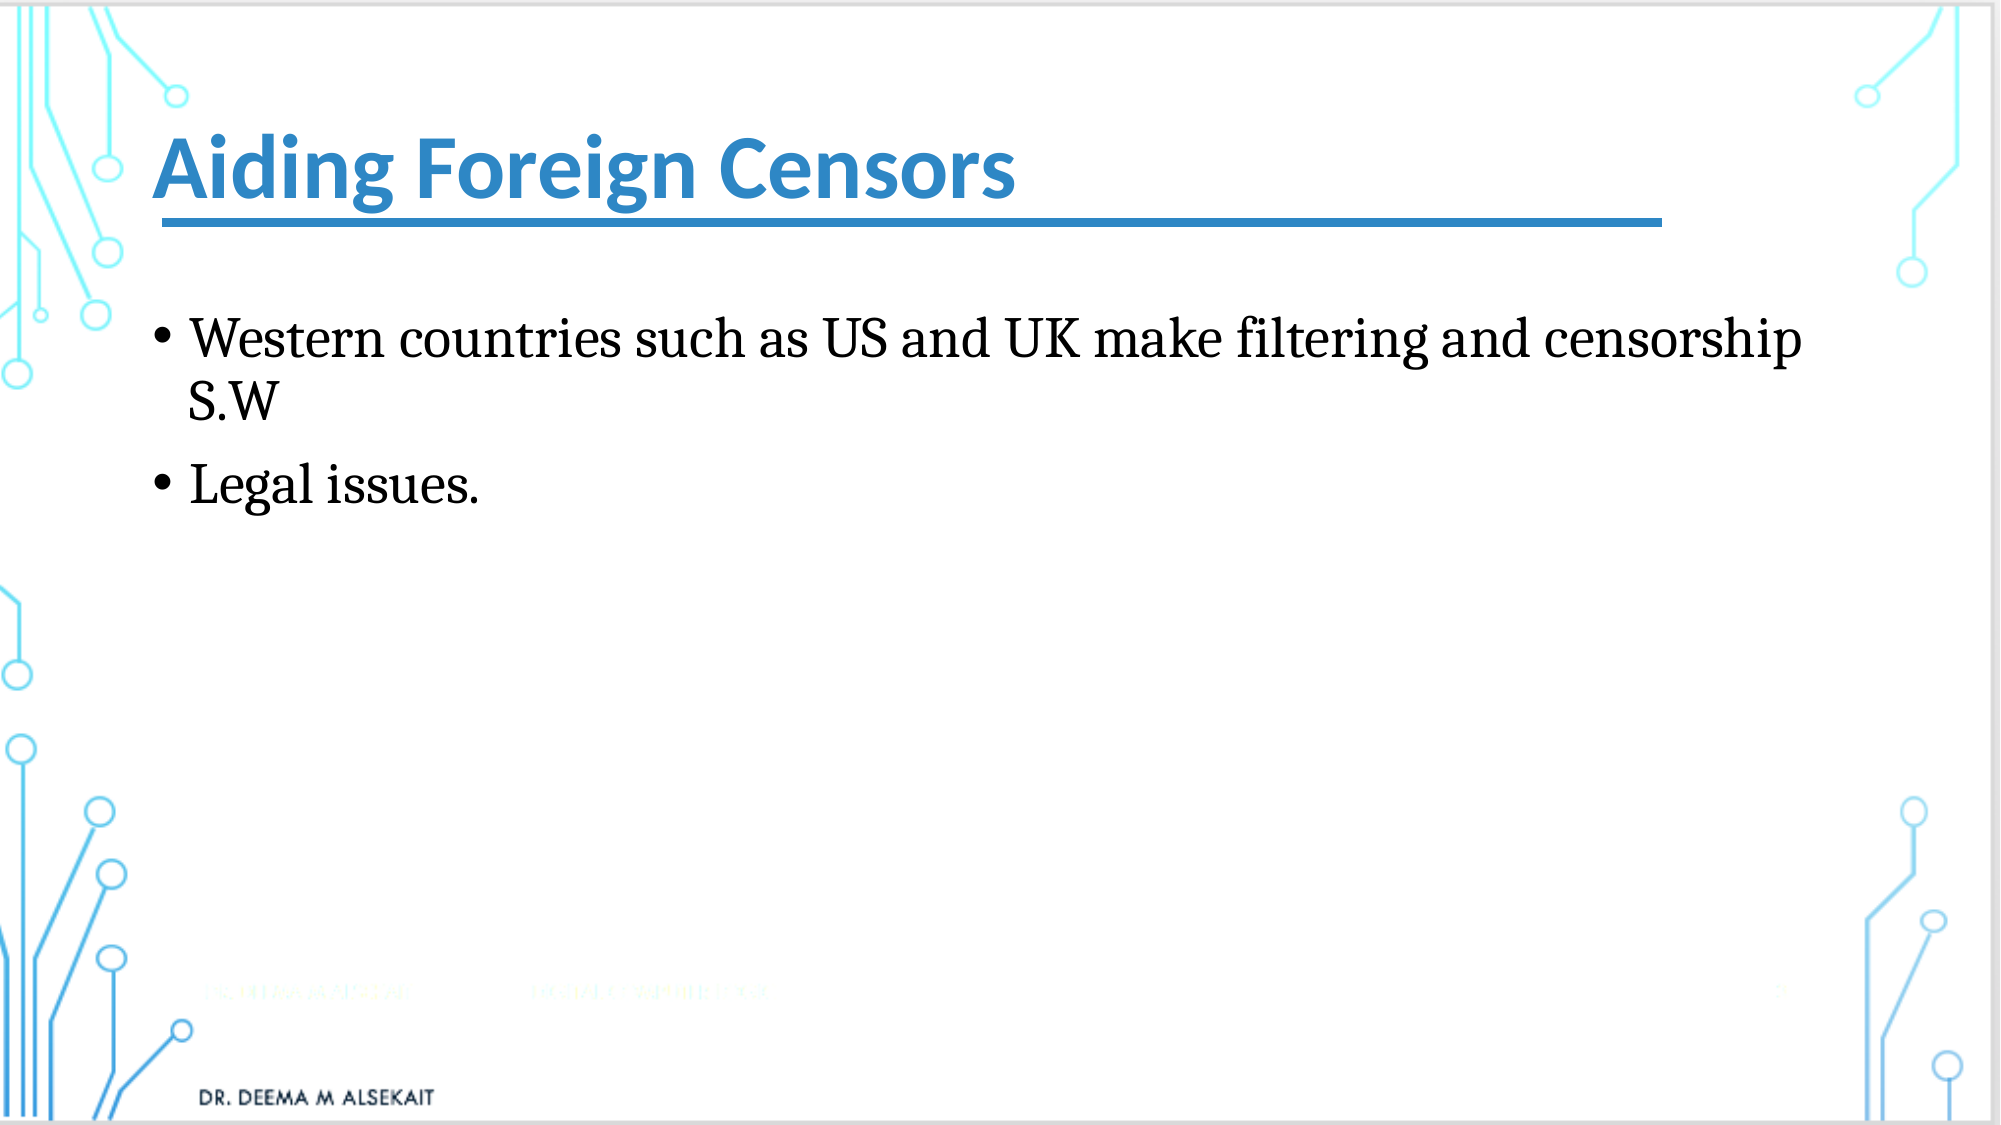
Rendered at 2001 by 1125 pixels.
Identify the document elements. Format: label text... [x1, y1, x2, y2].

title Aiding Foreign Censors [137, 59, 1863, 278]
list Western countries such as US and UK make filtering and censorship S.W Legal issues. [137, 299, 1863, 1014]
picture [0, 0, 2001, 1125]
